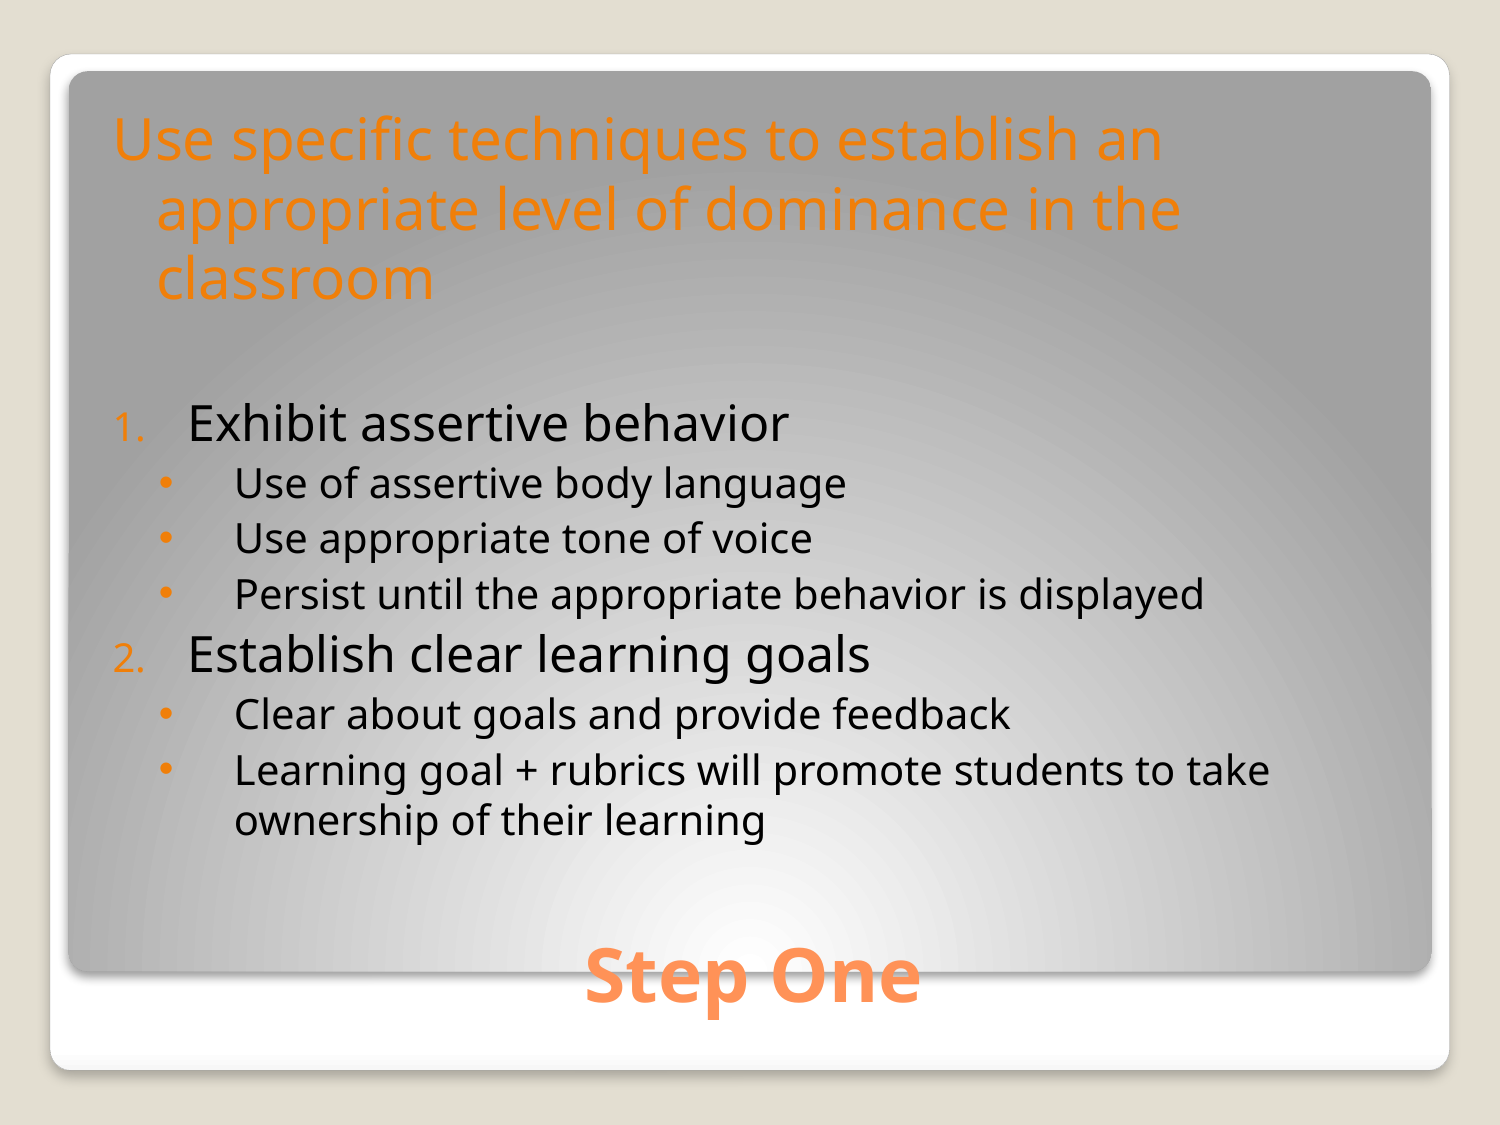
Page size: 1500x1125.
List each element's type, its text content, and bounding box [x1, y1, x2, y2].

title Step One [82, 913, 1425, 1025]
list Use specific techniques to establish an appropriate level of dominance in the classroom Exhibit assertive behavior Use of assertive body language Use appropriate tone of voice Persist until the appropriate behavior is displayed Establish clear learning goals Clear about goals and provide feedback Learning goal + rubrics will promote students to take ownership of their learning [82, 86, 1425, 913]
